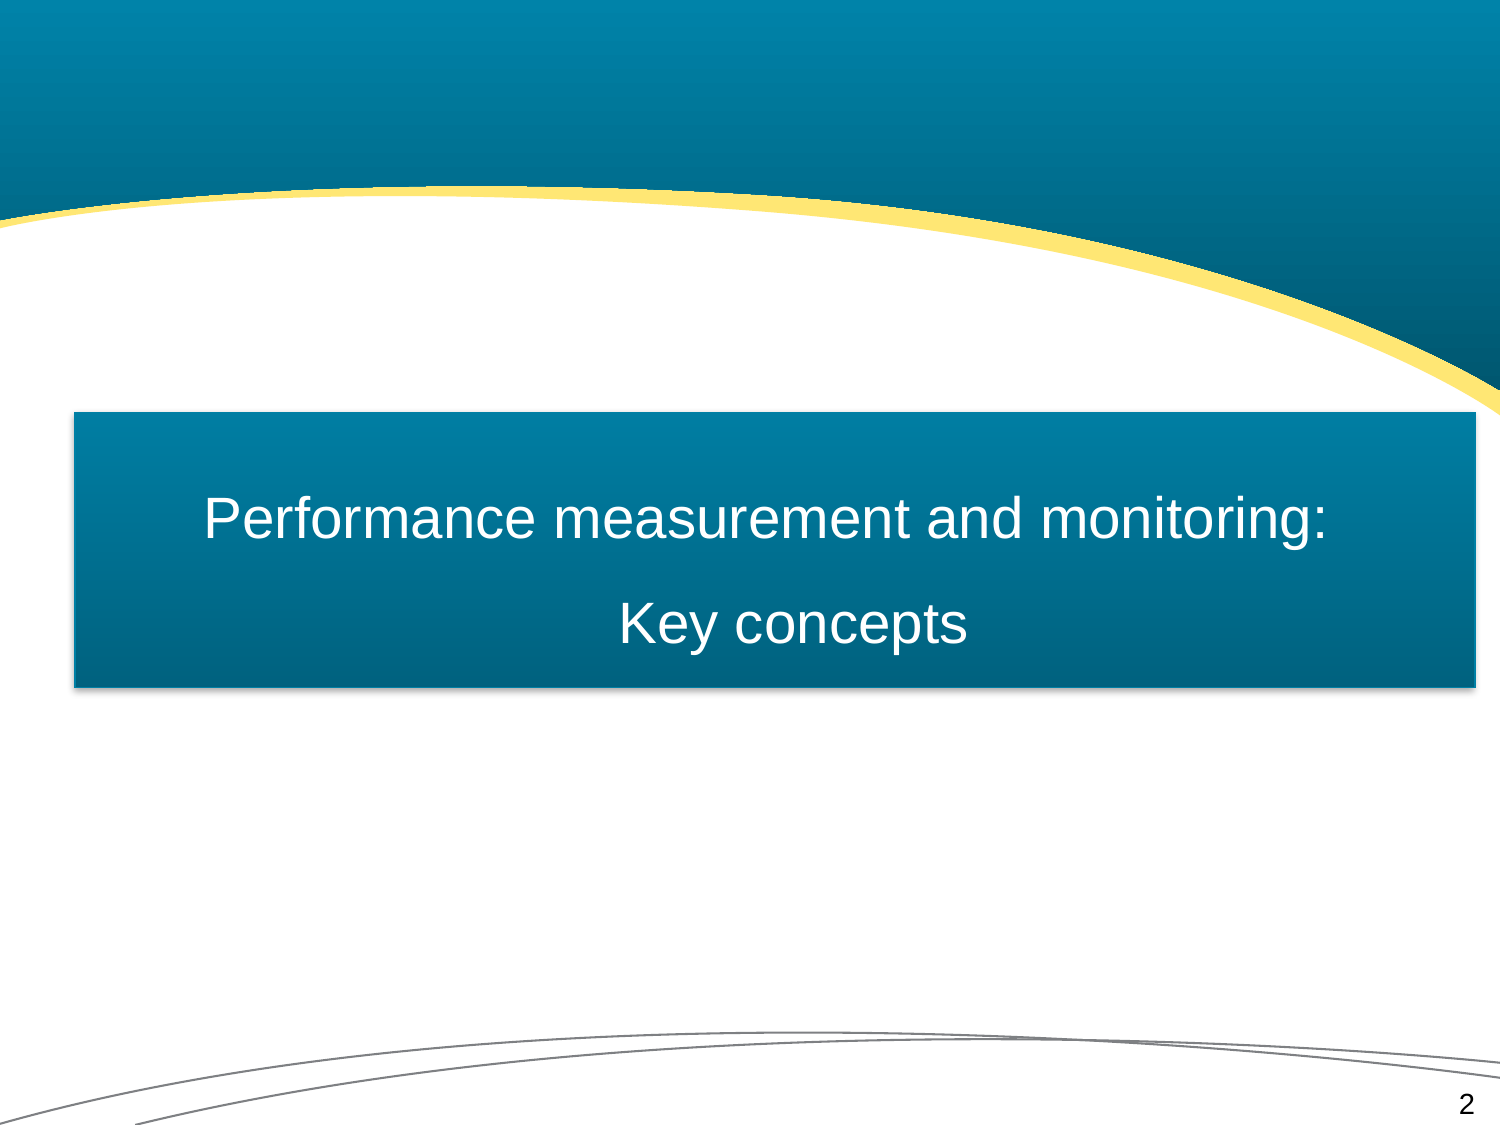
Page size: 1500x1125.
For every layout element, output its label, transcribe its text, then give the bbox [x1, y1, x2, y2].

slide_number 2 [1124, 1084, 1476, 1113]
list Performance measurement and monitoring: Key concepts [74, 412, 1476, 688]
